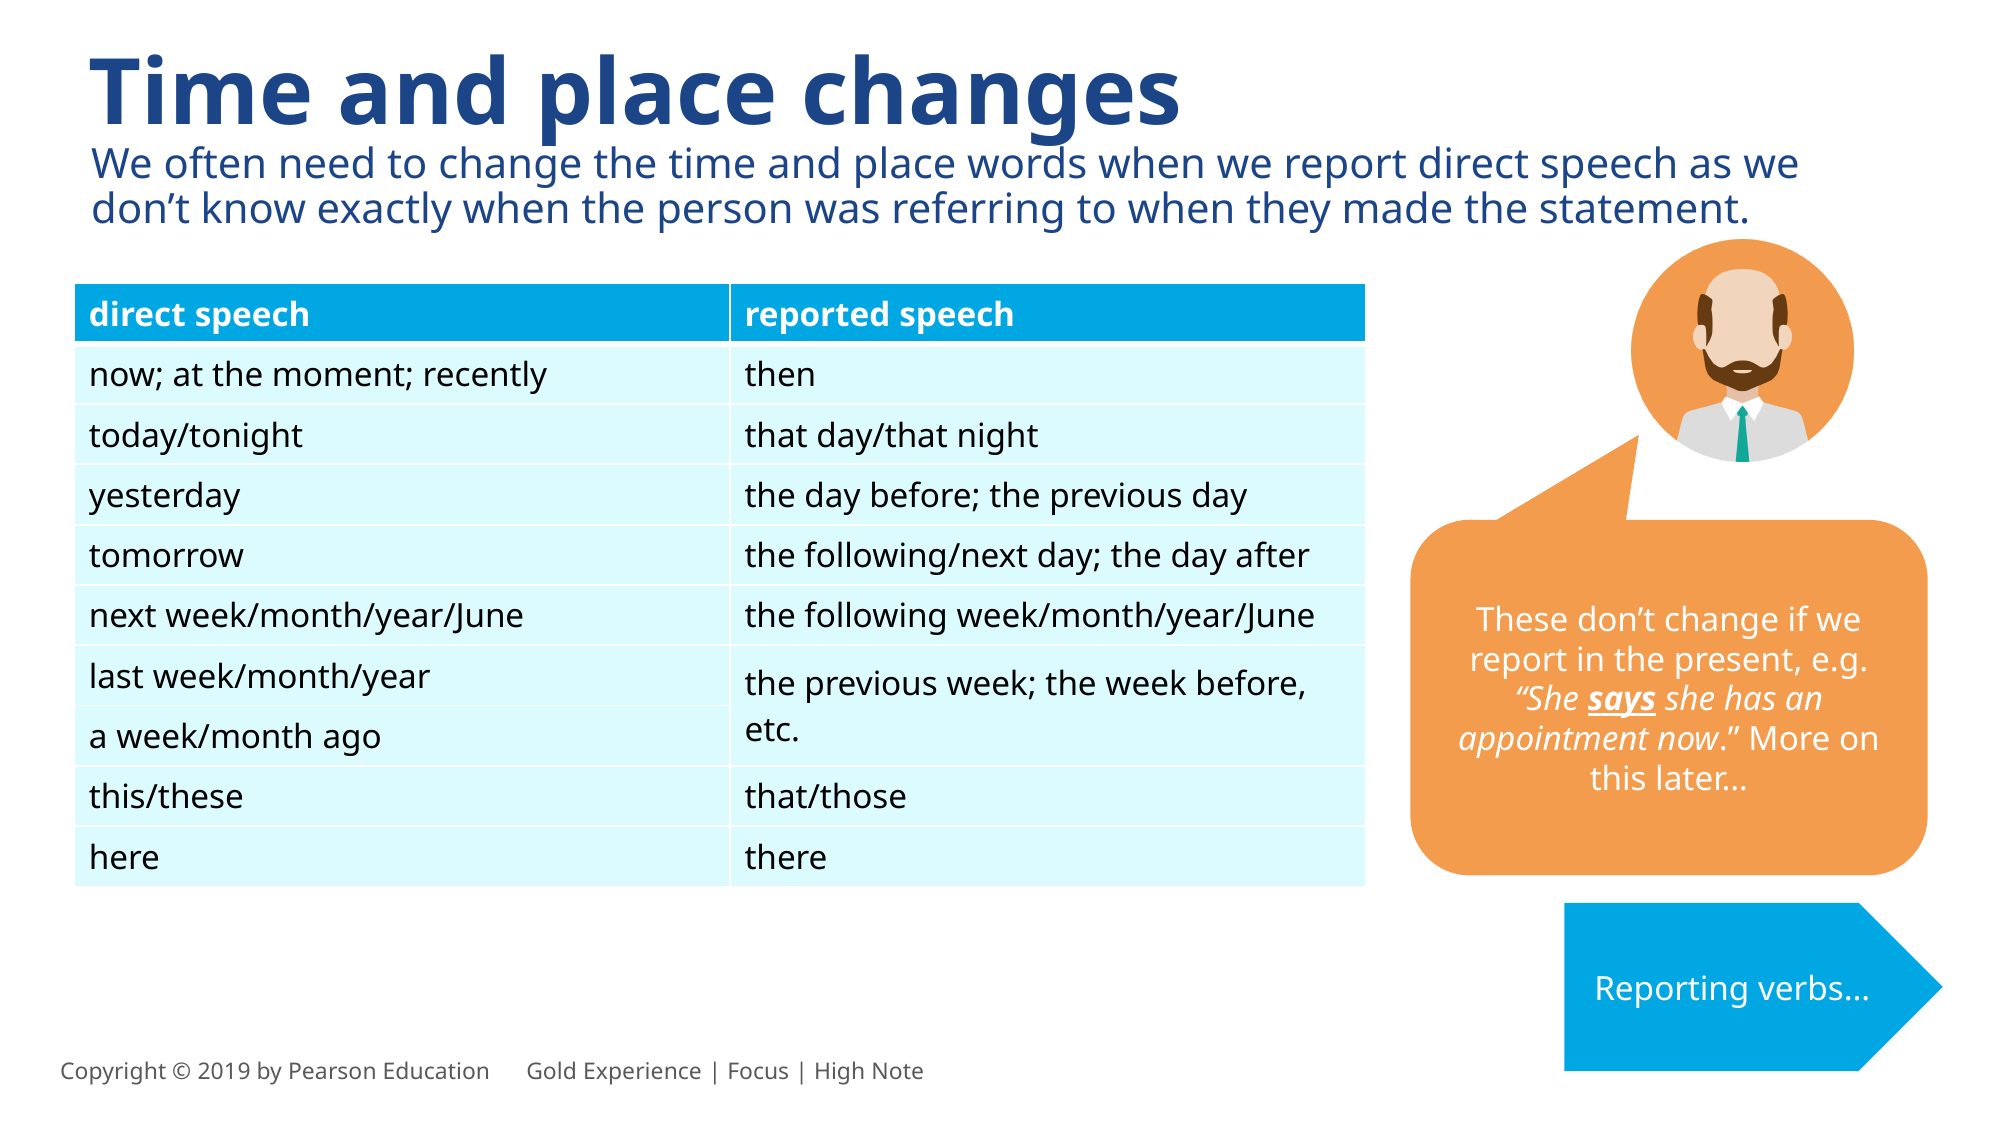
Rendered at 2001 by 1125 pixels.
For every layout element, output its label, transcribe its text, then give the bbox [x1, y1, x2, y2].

table_cell now; at the moment; recently [75, 347, 729, 403]
text_box These don’t change if we report in the present, e.g. “She says she has an appointment now.” More on this later… [1408, 440, 1930, 878]
table_cell this/these [75, 767, 729, 825]
table_cell today/tonight [75, 405, 729, 463]
table_cell last week/month/year [75, 646, 729, 705]
table_cell the day before; the previous day [731, 465, 1365, 524]
table_header reported speech [731, 284, 1365, 341]
table_cell that/those [731, 767, 1365, 825]
text_box Reporting verbs… [1562, 900, 1945, 1074]
table_cell the following/next day; the day after [731, 526, 1365, 584]
table_cell here [75, 827, 729, 886]
table_cell the previous week; the week before, etc. [731, 646, 1365, 765]
table_cell yesterday [75, 465, 729, 524]
footer Copyright © 2019 by Pearson Education Gold Experience | Focus | High Note [45, 1040, 1084, 1101]
table_cell then [731, 347, 1365, 403]
table_cell that day/that night [731, 405, 1365, 463]
table_cell the following week/month/year/June [731, 586, 1365, 644]
table_cell a week/month ago [75, 706, 729, 765]
table_cell tomorrow [75, 526, 729, 584]
title Time and place changes [73, 37, 1944, 253]
table_header direct speech [75, 284, 729, 341]
picture [1630, 238, 1854, 463]
table_cell there [731, 827, 1365, 886]
table_cell next week/month/year/June [75, 586, 729, 644]
text_box We often need to change the time and place words when we report direct speech as we don’t know exactly when the person was referring to when they made the statement. [76, 135, 1888, 256]
